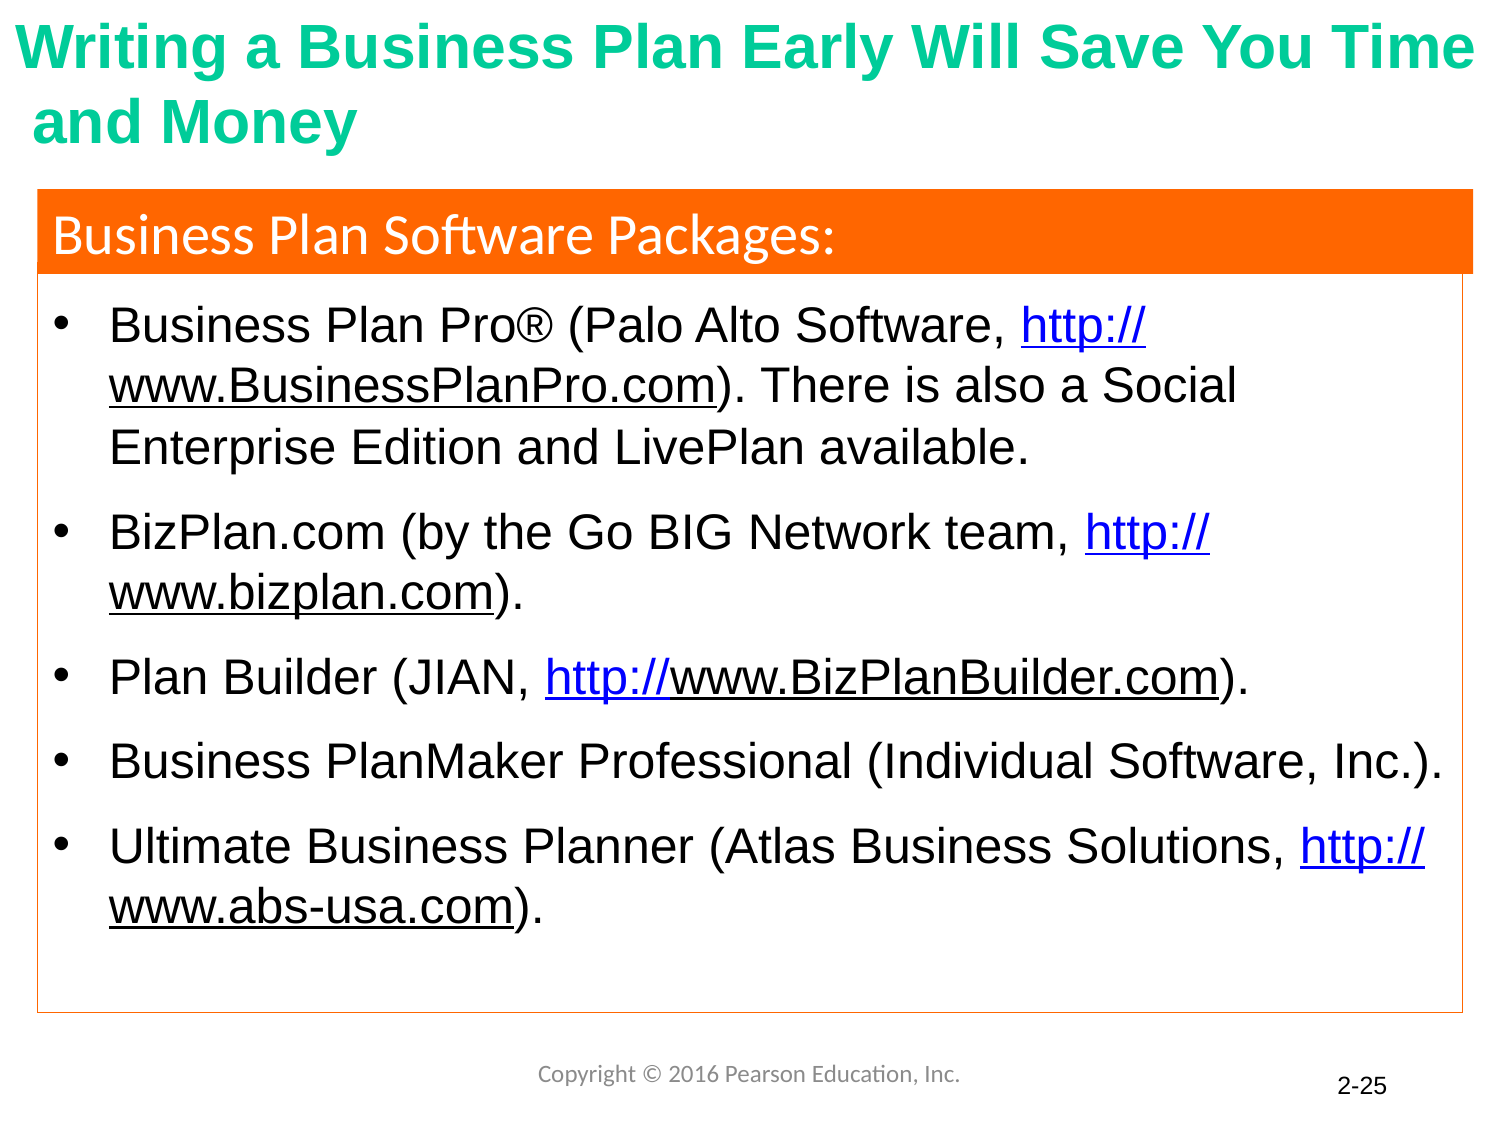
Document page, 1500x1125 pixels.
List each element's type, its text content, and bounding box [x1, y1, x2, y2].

title Writing a Business Plan Early Will Save You Time and Money [0, 0, 1500, 175]
text_box Business Plan Software Packages: [37, 189, 1474, 274]
list Business Plan Pro® (Palo Alto Software, http://www.BusinessPlanPro.com). There is also a Social Enterprise Edition and LivePlan available. BizPlan.com (by the Go BIG Network team, http://www.bizplan.com). Plan Builder (JIAN, http://www.BizPlanBuilder.com). Business PlanMaker Professional (Individual Software, Inc.). Ultimate Business Planner (Atlas Business Solutions, http://www.abs-usa.com). [37, 274, 1463, 1013]
footer Copyright © 2016 Pearson Education, Inc. [512, 1042, 988, 1103]
